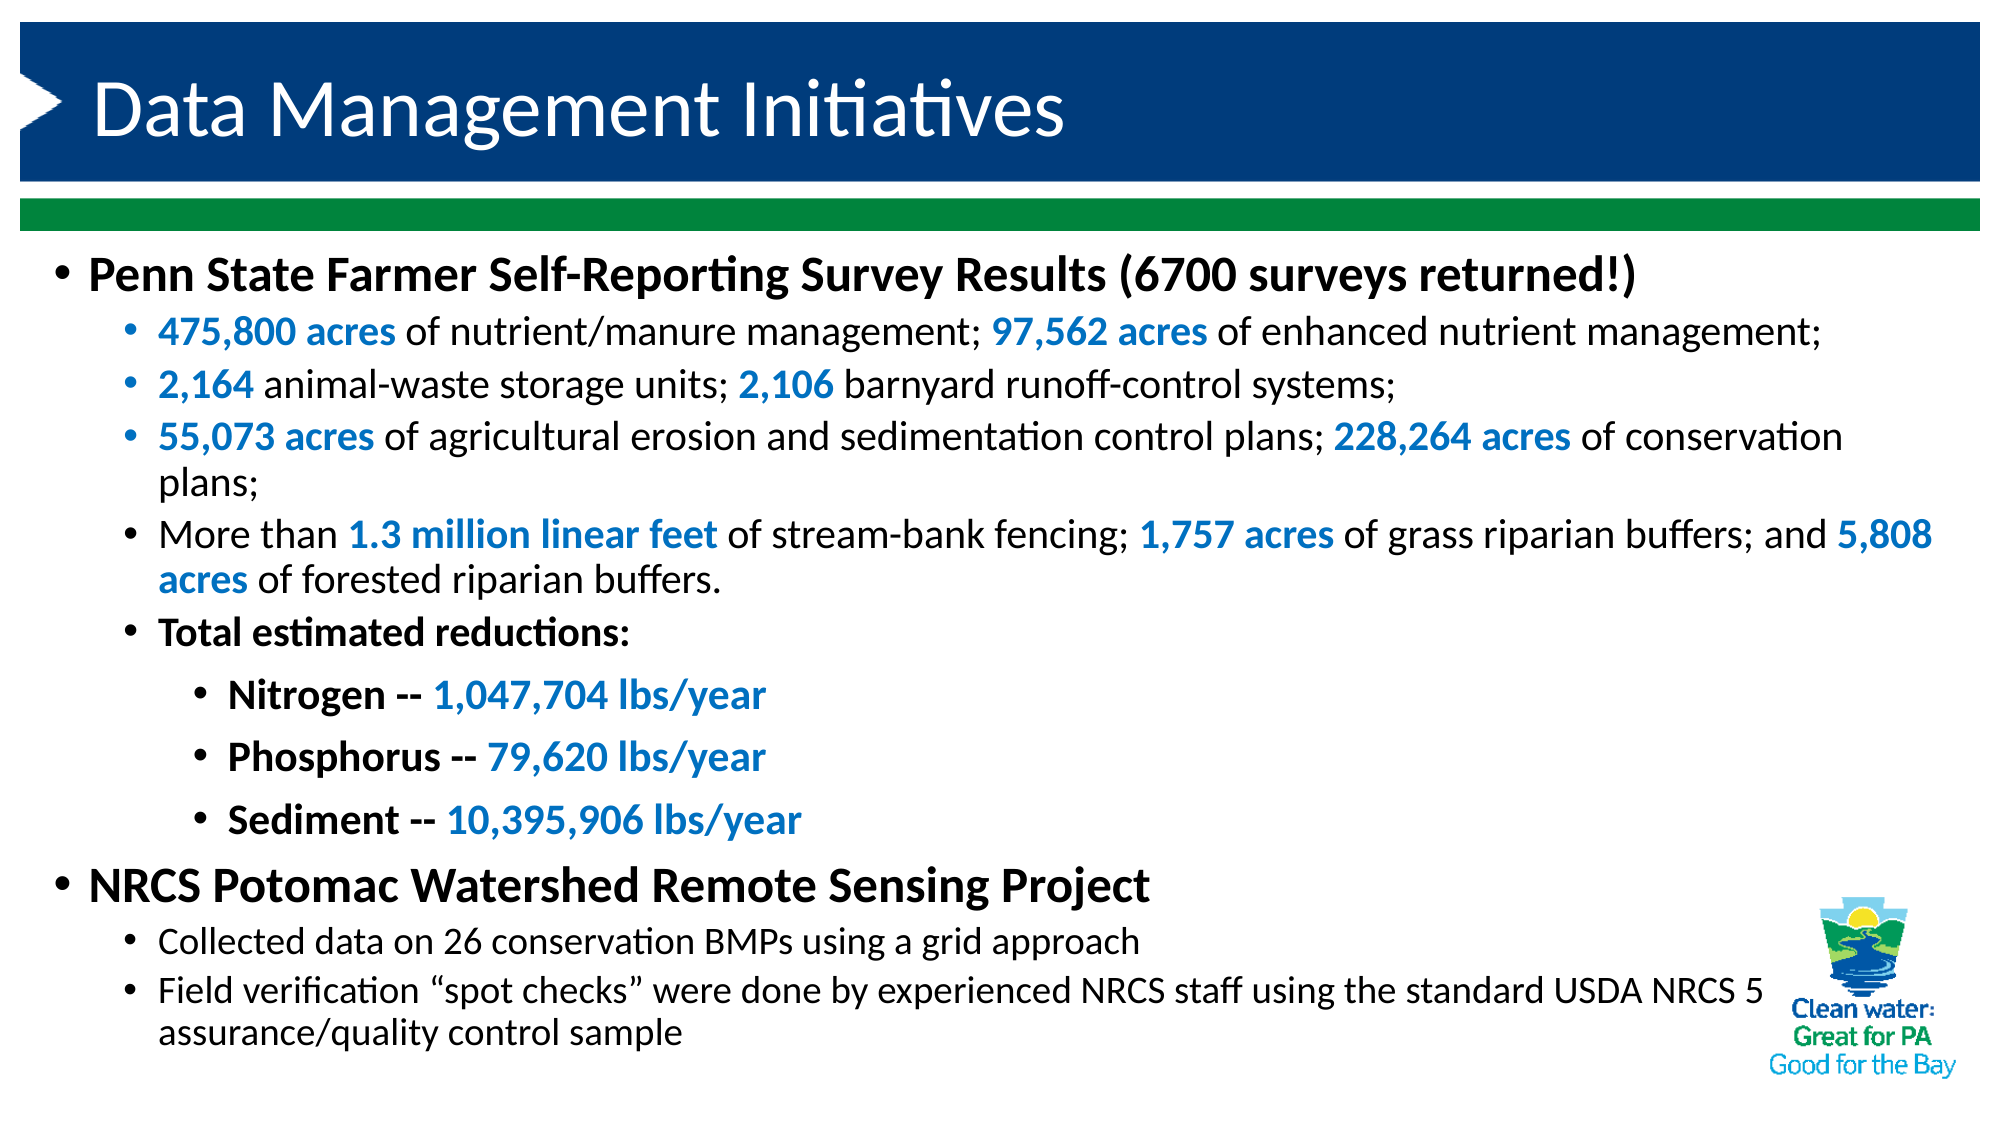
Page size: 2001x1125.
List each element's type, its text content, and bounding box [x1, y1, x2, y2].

picture [1765, 894, 1960, 1083]
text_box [20, 21, 1980, 231]
list Penn State Farmer Self-Reporting Survey Results (6700 surveys returned!) 475,800 acres of nutrient/manure management; 97,562 acres of enhanced nutrient management; 2,164 animal-waste storage units; 2,106 barnyard runoff-control systems; 55,073 acres of agricultural erosion and sedimentation control plans; 228,264 acres of conservation plans; More than 1.3 million linear feet of stream-bank fencing; 1,757 acres of grass riparian buffers; and 5,808 acres of forested riparian buffers. Total estimated reductions: Nitrogen -- 1,047,704 lbs/year Phosphorus -- 79,620 lbs/year Sediment -- 10,395,906 lbs/year NRCS Potomac Watershed Remote Sensing Project Collected data on 26 conservation BMPs using a grid approach Field verification “spot checks” were done by experienced NRCS staff using the standard USDA NRCS 5% quality assurance/quality control sample [38, 239, 1956, 1064]
